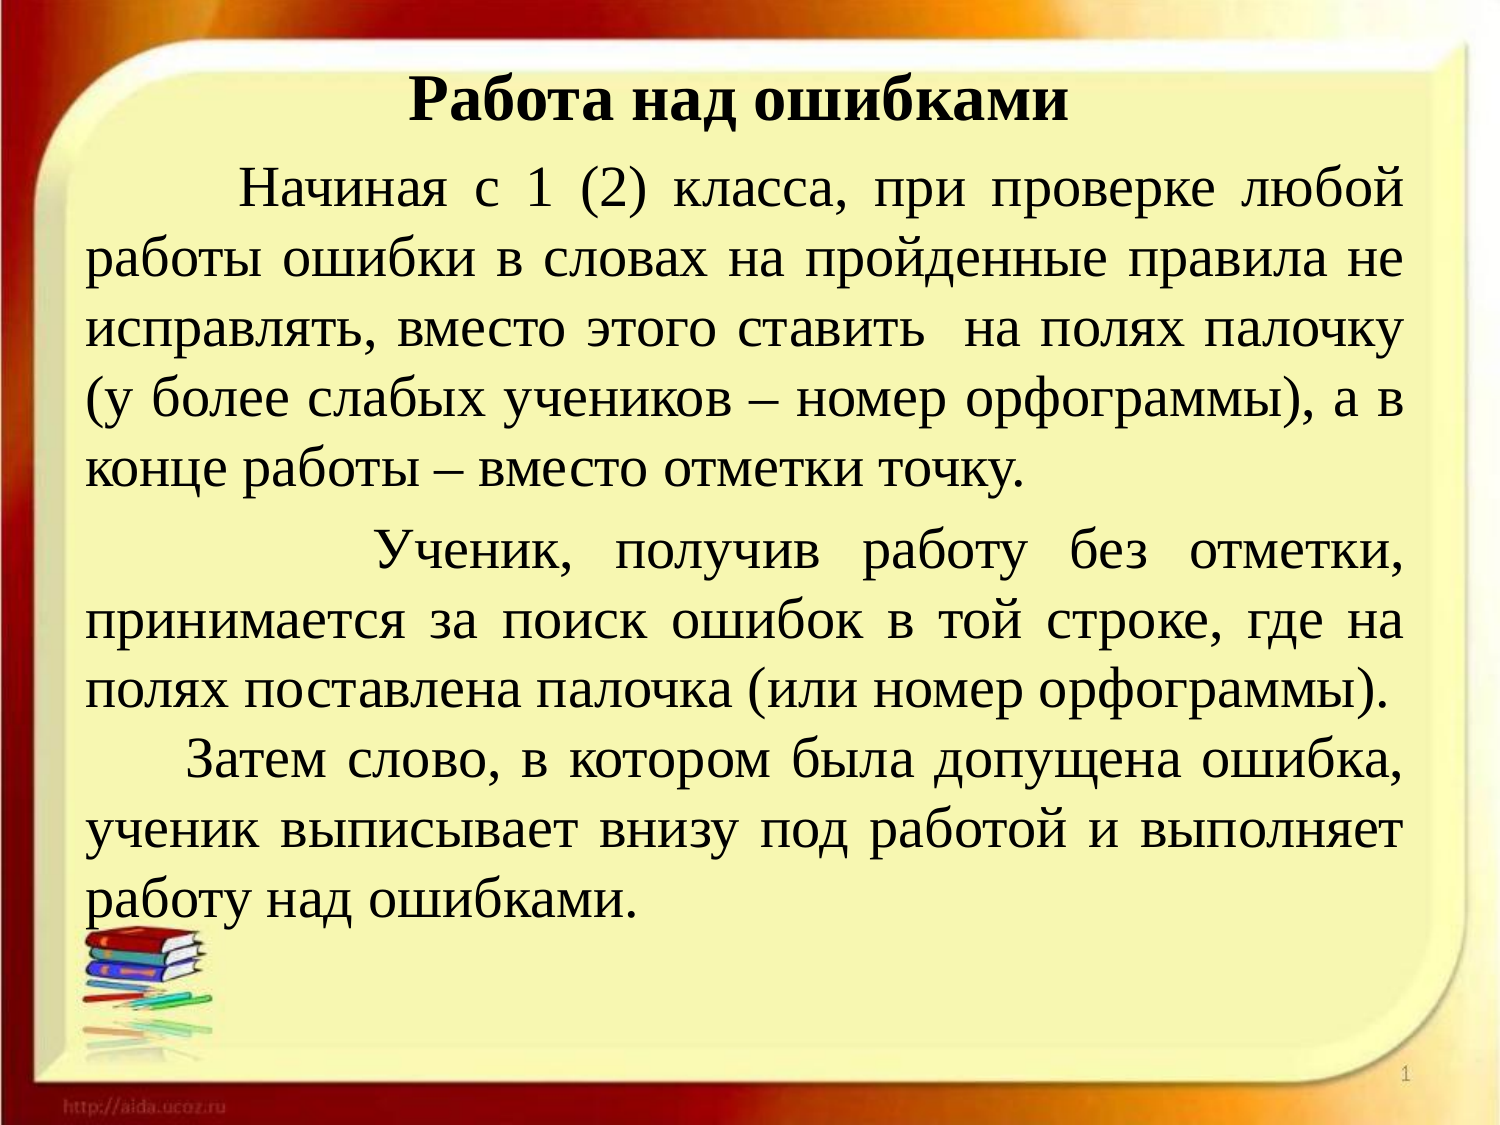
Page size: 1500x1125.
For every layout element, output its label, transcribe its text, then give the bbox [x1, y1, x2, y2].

list Начиная с 1 (2) класса, при проверке любой работы ошибки в словах на пройденные правила не исправлять, вместо этого ставить на полях палочку (у более слабых учеников – номер орфограммы), а в конце работы – вместо отметки точку. Ученик, получив работу без отметки, принимается за поиск ошибок в той строке, где на полях поставлена палочка (или номер орфограммы). Затем слово, в котором была допущена ошибка, ученик выписывает внизу под работой и выполняет работу над ошибками. [70, 140, 1421, 985]
title Работа над ошибками [74, 44, 1426, 233]
picture [0, 0, 1500, 1125]
